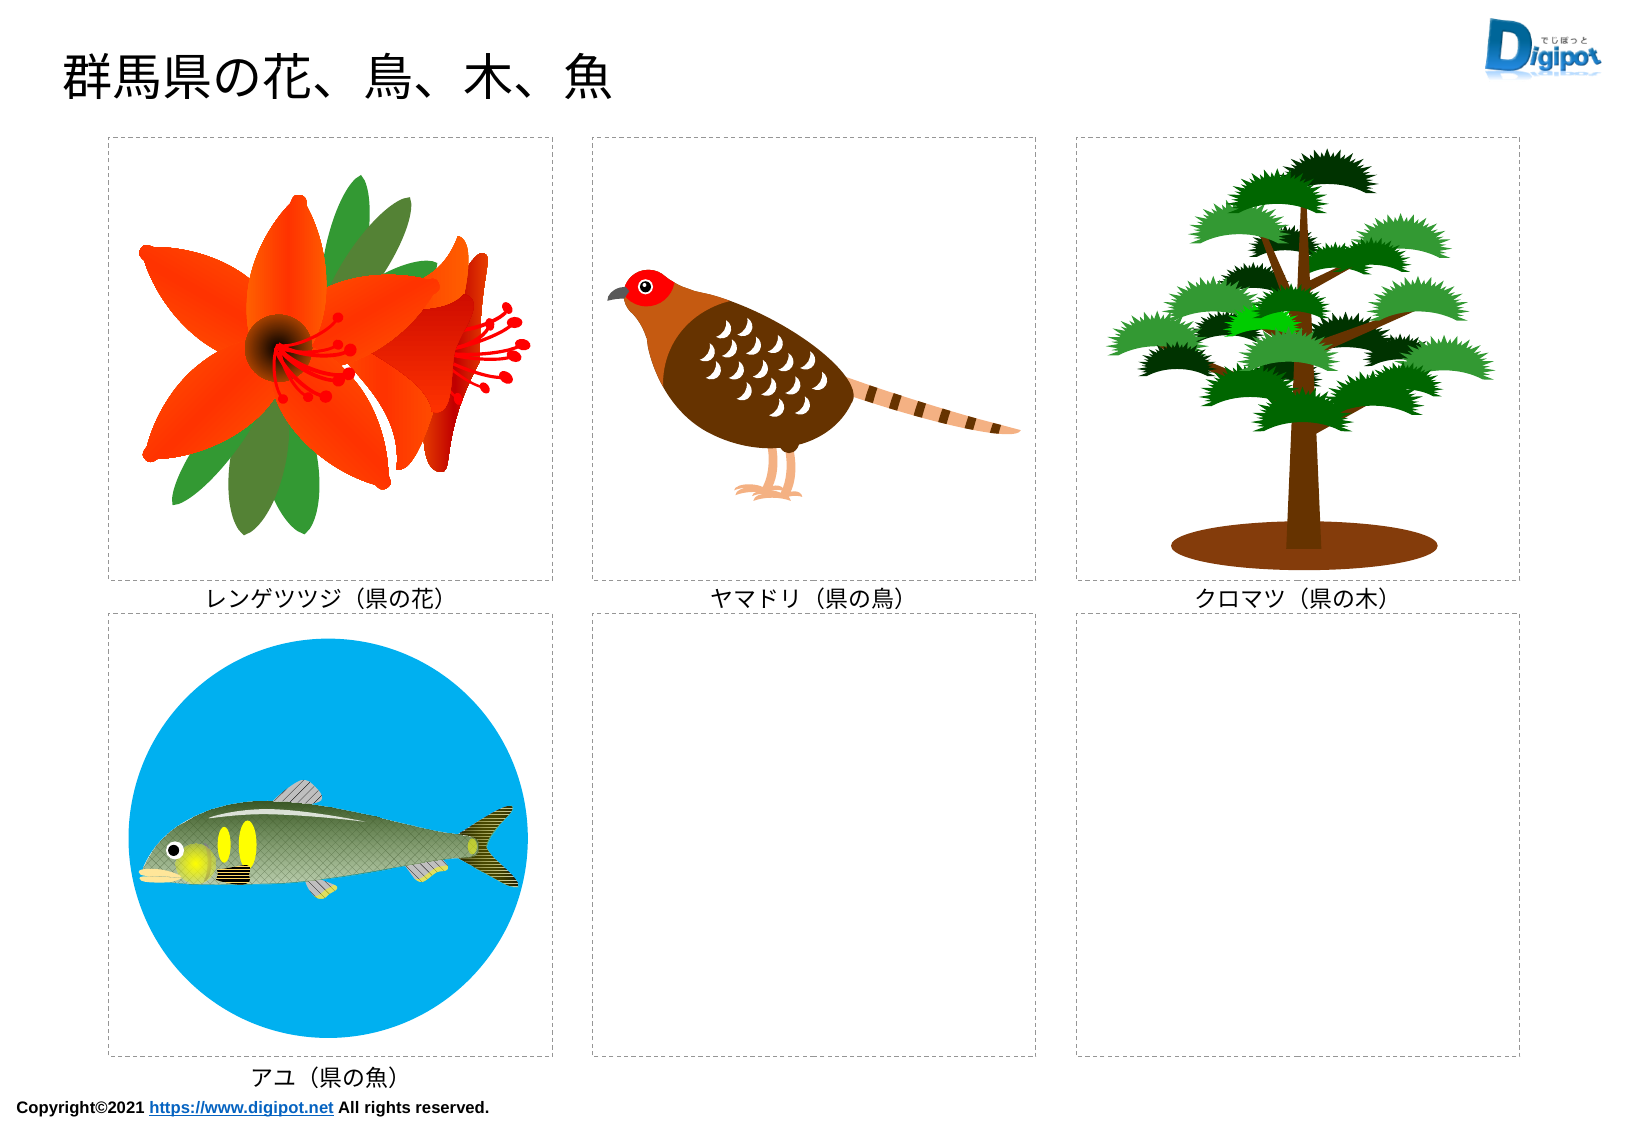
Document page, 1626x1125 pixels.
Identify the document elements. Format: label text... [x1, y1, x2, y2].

text_box アユ（県の魚） [104, 1056, 558, 1099]
text_box ヤマドリ（県の鳥） [587, 577, 1041, 620]
text_box クロマツ（県の木） [1071, 577, 1525, 620]
picture [1485, 18, 1602, 82]
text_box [607, 269, 1023, 501]
text_box レンゲツツジ（県の花） [104, 577, 558, 620]
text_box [119, 175, 521, 555]
text_box 群馬県の花、鳥、木、魚 [48, 38, 628, 113]
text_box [1105, 148, 1496, 571]
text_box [128, 638, 528, 1038]
